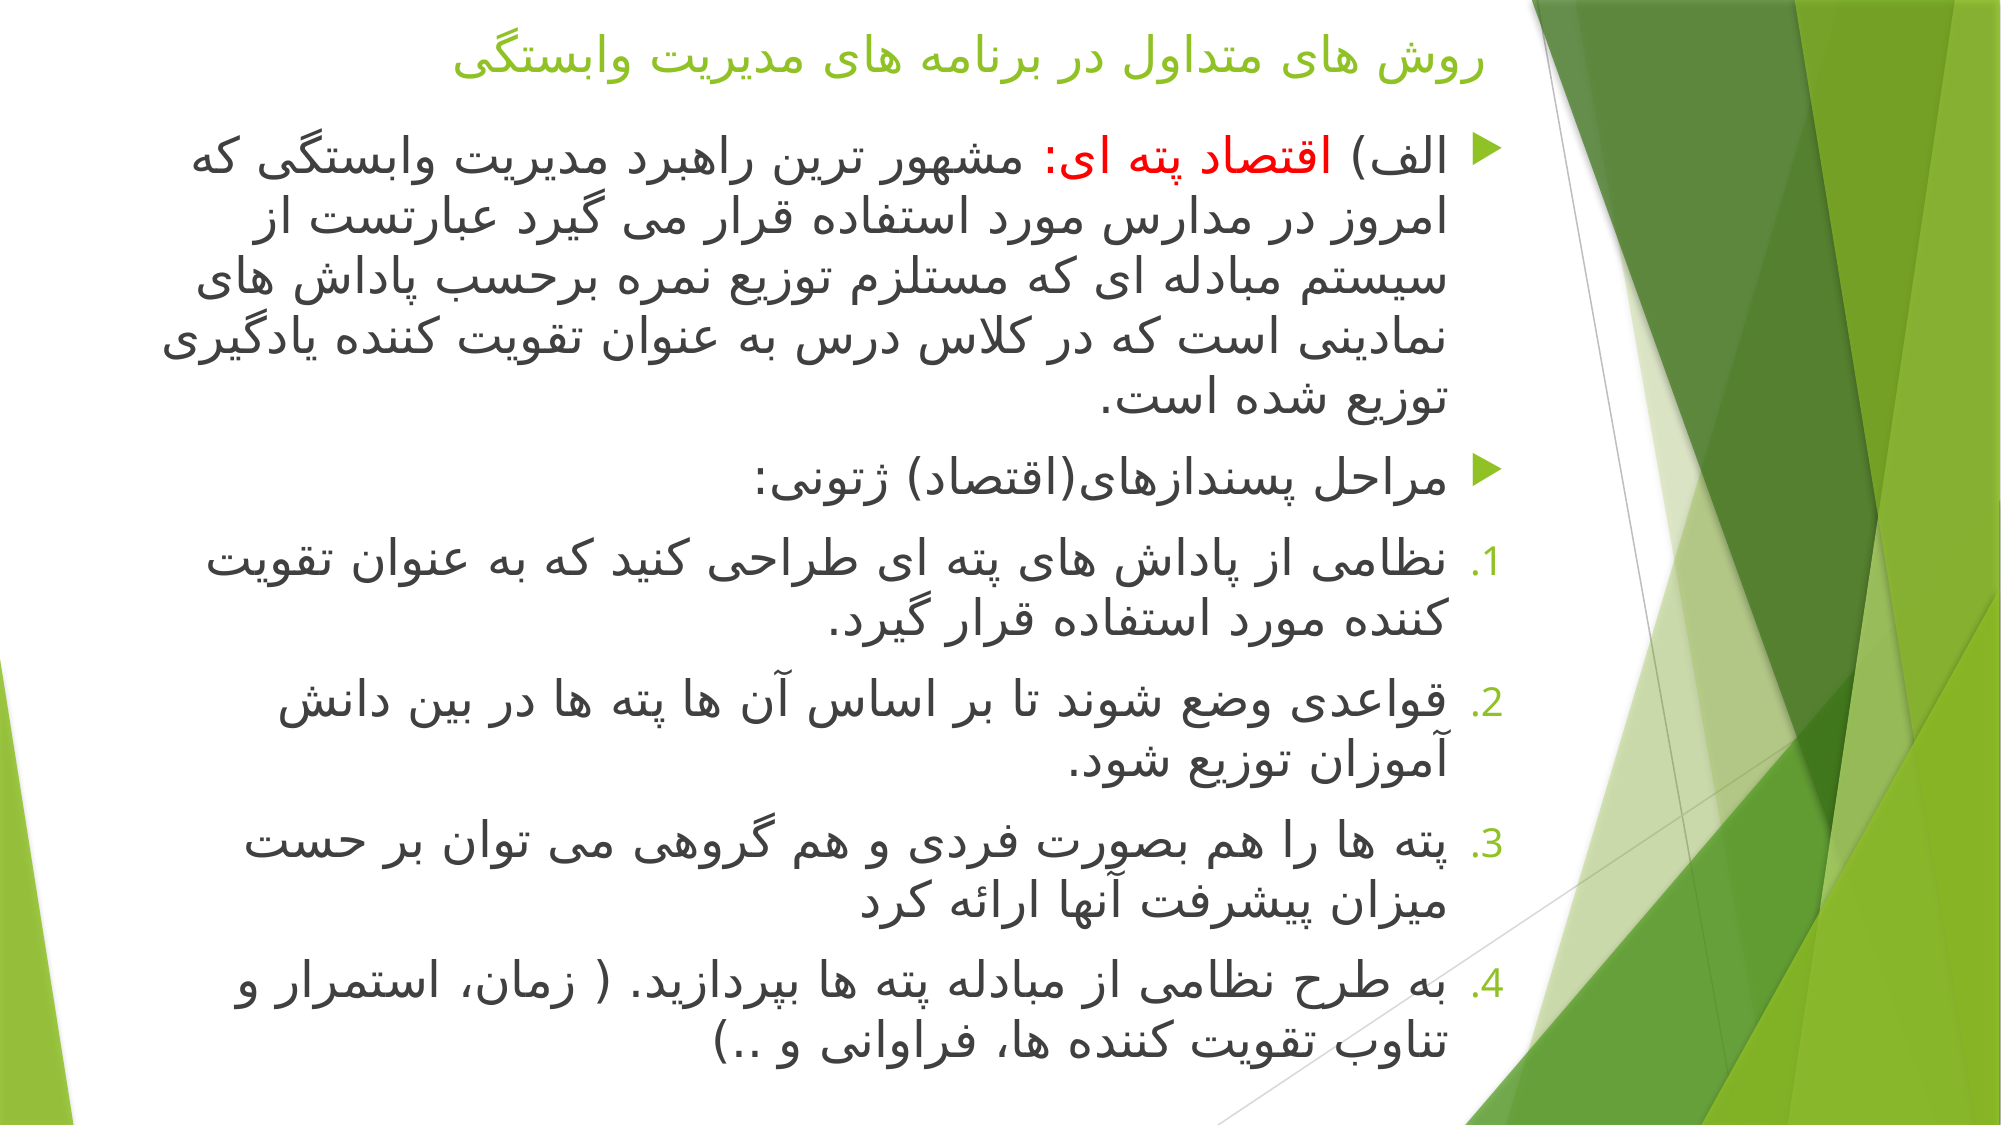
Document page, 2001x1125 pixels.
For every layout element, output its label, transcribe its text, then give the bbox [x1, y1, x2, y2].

list الف) اقتصاد پته ای: مشهور ترین راهبرد مدیریت وابستگی که امروز در مدارس مورد استفاده قرار می گیرد عبارتست از سیستم مبادله ای که مستلزم توزیع نمره برحسب پاداش های نمادینی است که در کلاس درس به عنوان تقویت کننده یادگیری توزیع شده است. مراحل پسندازهای(اقتصاد) ژتونی: نظامی از پاداش های پته ای طراحی کنید که به عنوان تقویت کننده مورد استفاده قرار گیرد. قواعدی وضع شوند تا بر اساس آن ها پته ها در بین دانش آموزان توزیع شود. پته ها را هم بصورت فردی و هم گروهی می توان بر حست میزان پیشرفت آنها ارائه کرد به طرح نظامی از مبادله پته ها بپردازید. ( زمان، استمرار و تناوب تقویت کننده ها، فراوانی و ..) [111, 116, 1522, 992]
title روش های متداول در برنامه های مدیریت وابستگی [92, 15, 1503, 117]
